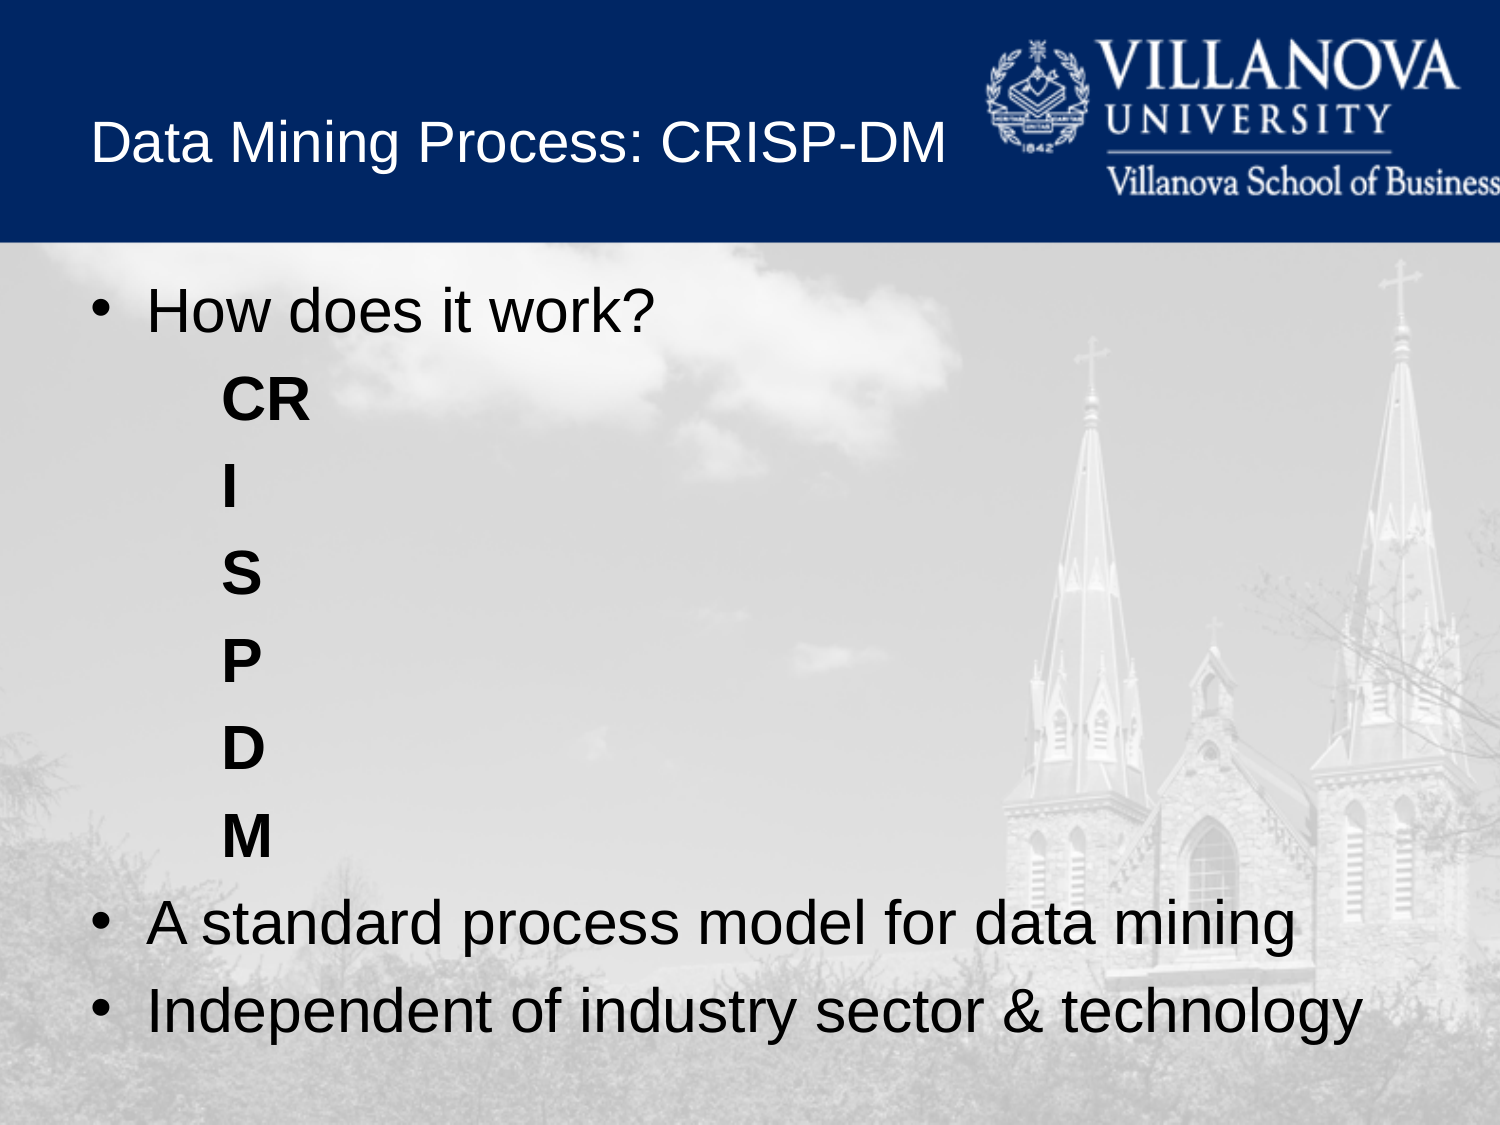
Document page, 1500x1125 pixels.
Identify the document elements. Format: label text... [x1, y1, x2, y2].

picture [0, 0, 1500, 1125]
title Data Mining Process: CRISP-DM [75, 45, 1425, 233]
list How does it work? CR I S P D M A standard process model for data mining Independent of industry sector & technology [75, 262, 1425, 1005]
